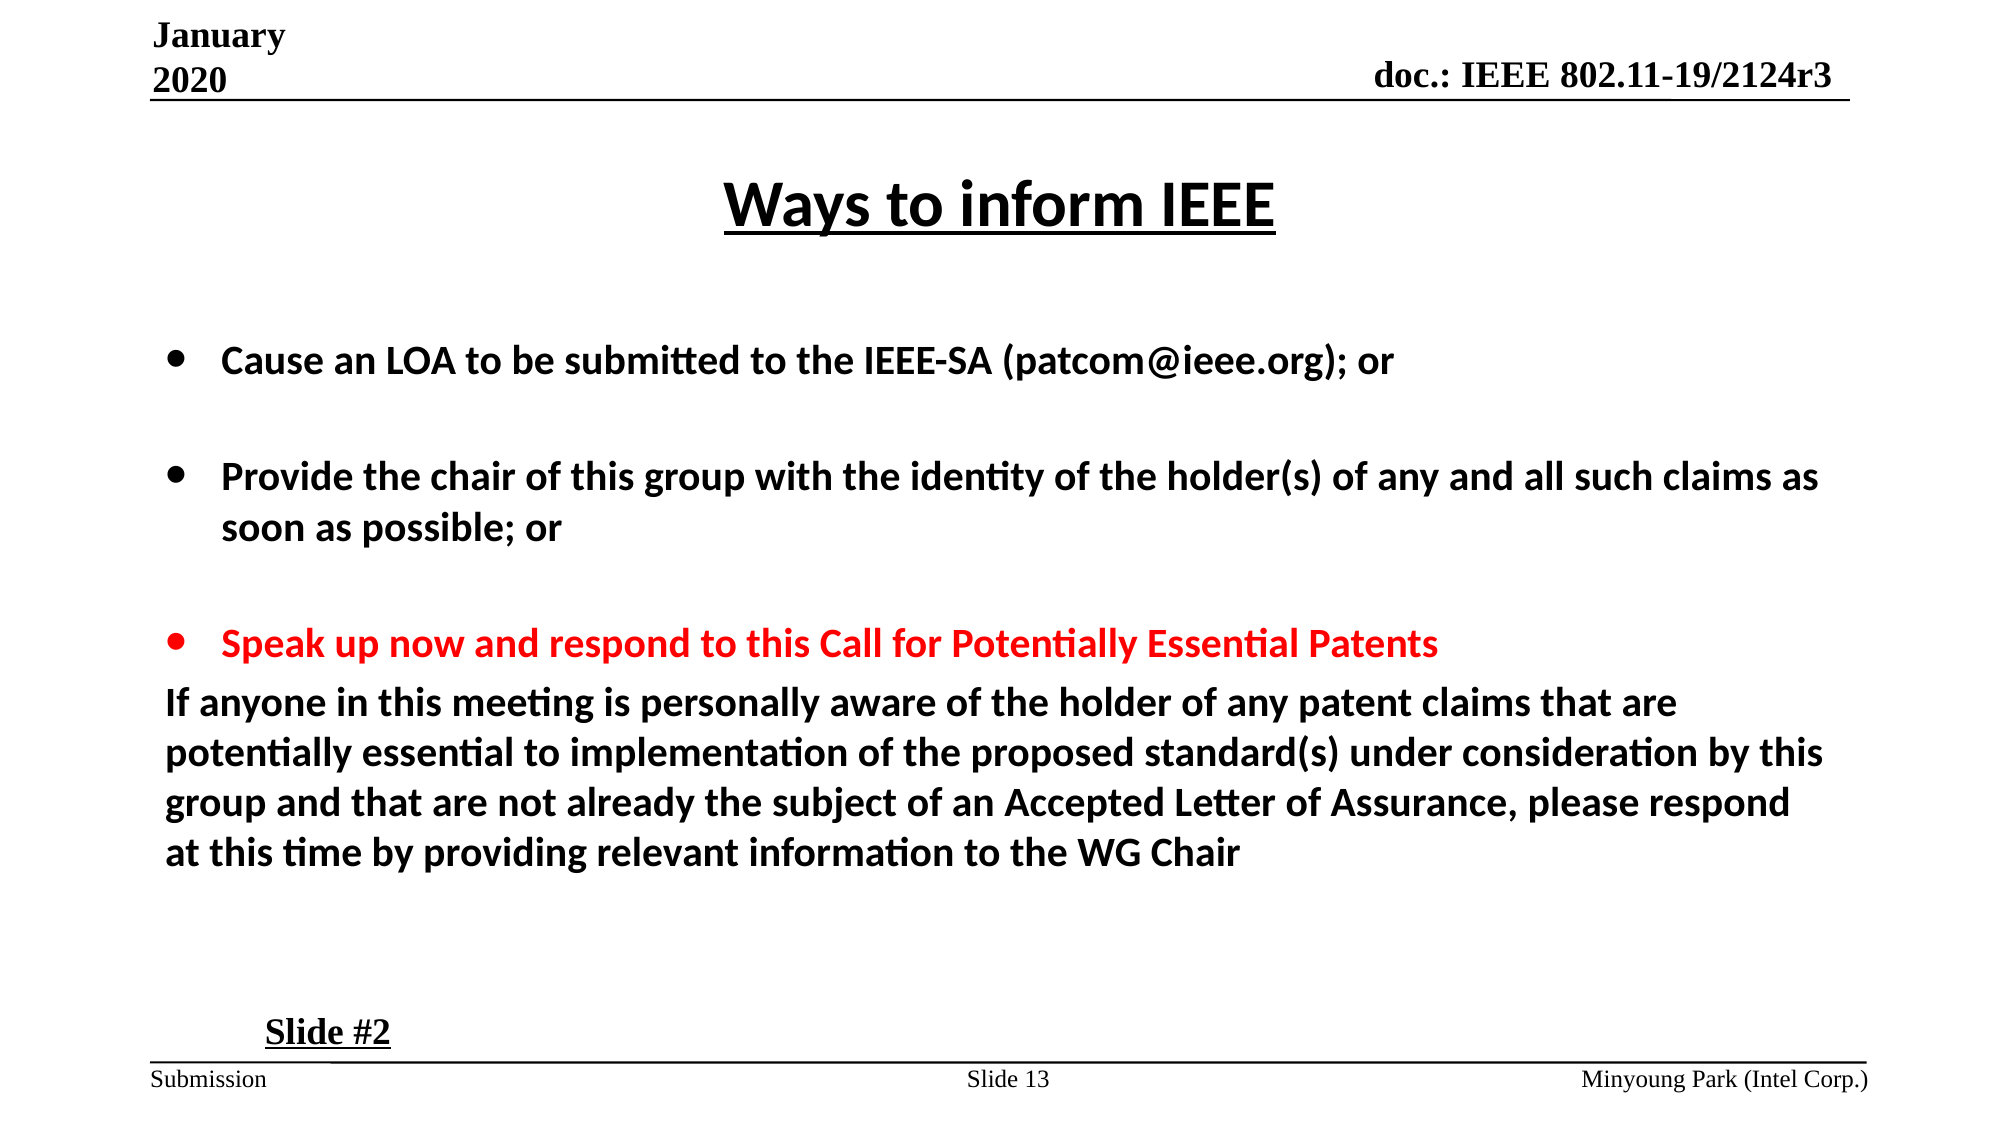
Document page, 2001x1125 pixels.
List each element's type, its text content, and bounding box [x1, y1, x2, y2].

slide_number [152, 54, 347, 101]
text_box Slide #2 [250, 999, 407, 1060]
title Ways to inform IEEE [150, 112, 1850, 288]
slide_number Slide 13 [966, 1061, 1051, 1093]
footer Minyoung Park (Intel Corp.) [1266, 1061, 1869, 1093]
list Cause an LOA to be submitted to the IEEE-SA (patcom@ieee.org); or Provide the chair of this group with the identity of the holder(s) of any and all such claims as soon as possible; or Speak up now and respond to this Call for Potentially Essential Patents If anyone in this meeting is personally aware of the holder of any patent claims that are potentially essential to implementation of the proposed standard(s) under consideration by this group and that are not already the subject of an Accepted Letter of Assurance, please respond at this time by providing relevant information to the WG Chair [150, 324, 1850, 1000]
